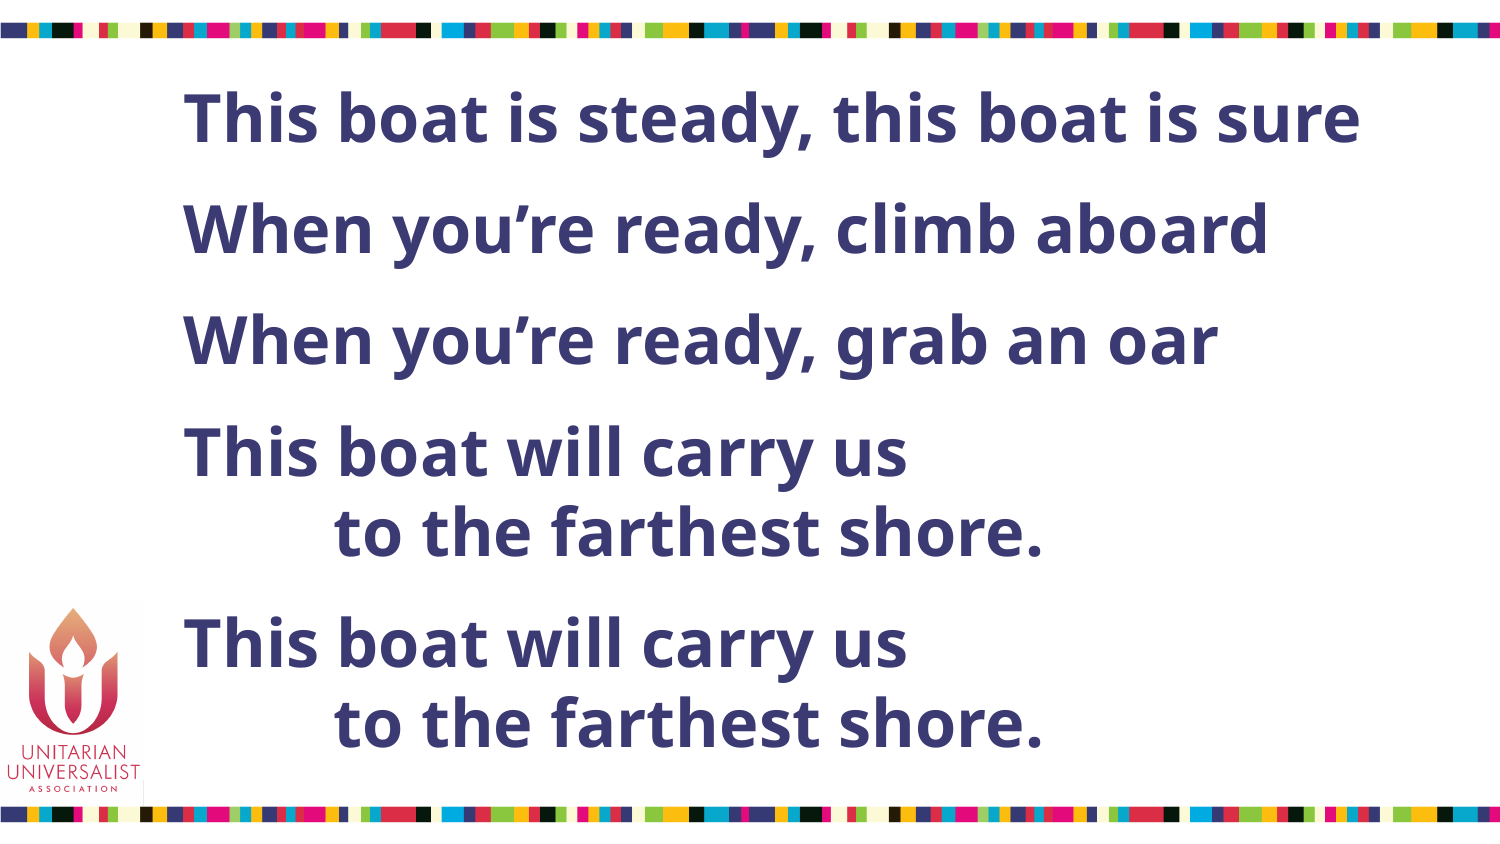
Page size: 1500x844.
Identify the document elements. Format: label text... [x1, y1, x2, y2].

text_box This boat is steady, this boat is sure When you’re ready, climb aboard When you’re ready, grab an oar This boat will carry us to the farthest shore. This boat will carry us to the farthest shore. [168, 60, 1495, 776]
picture [0, 22, 1500, 40]
picture [0, 600, 1500, 824]
